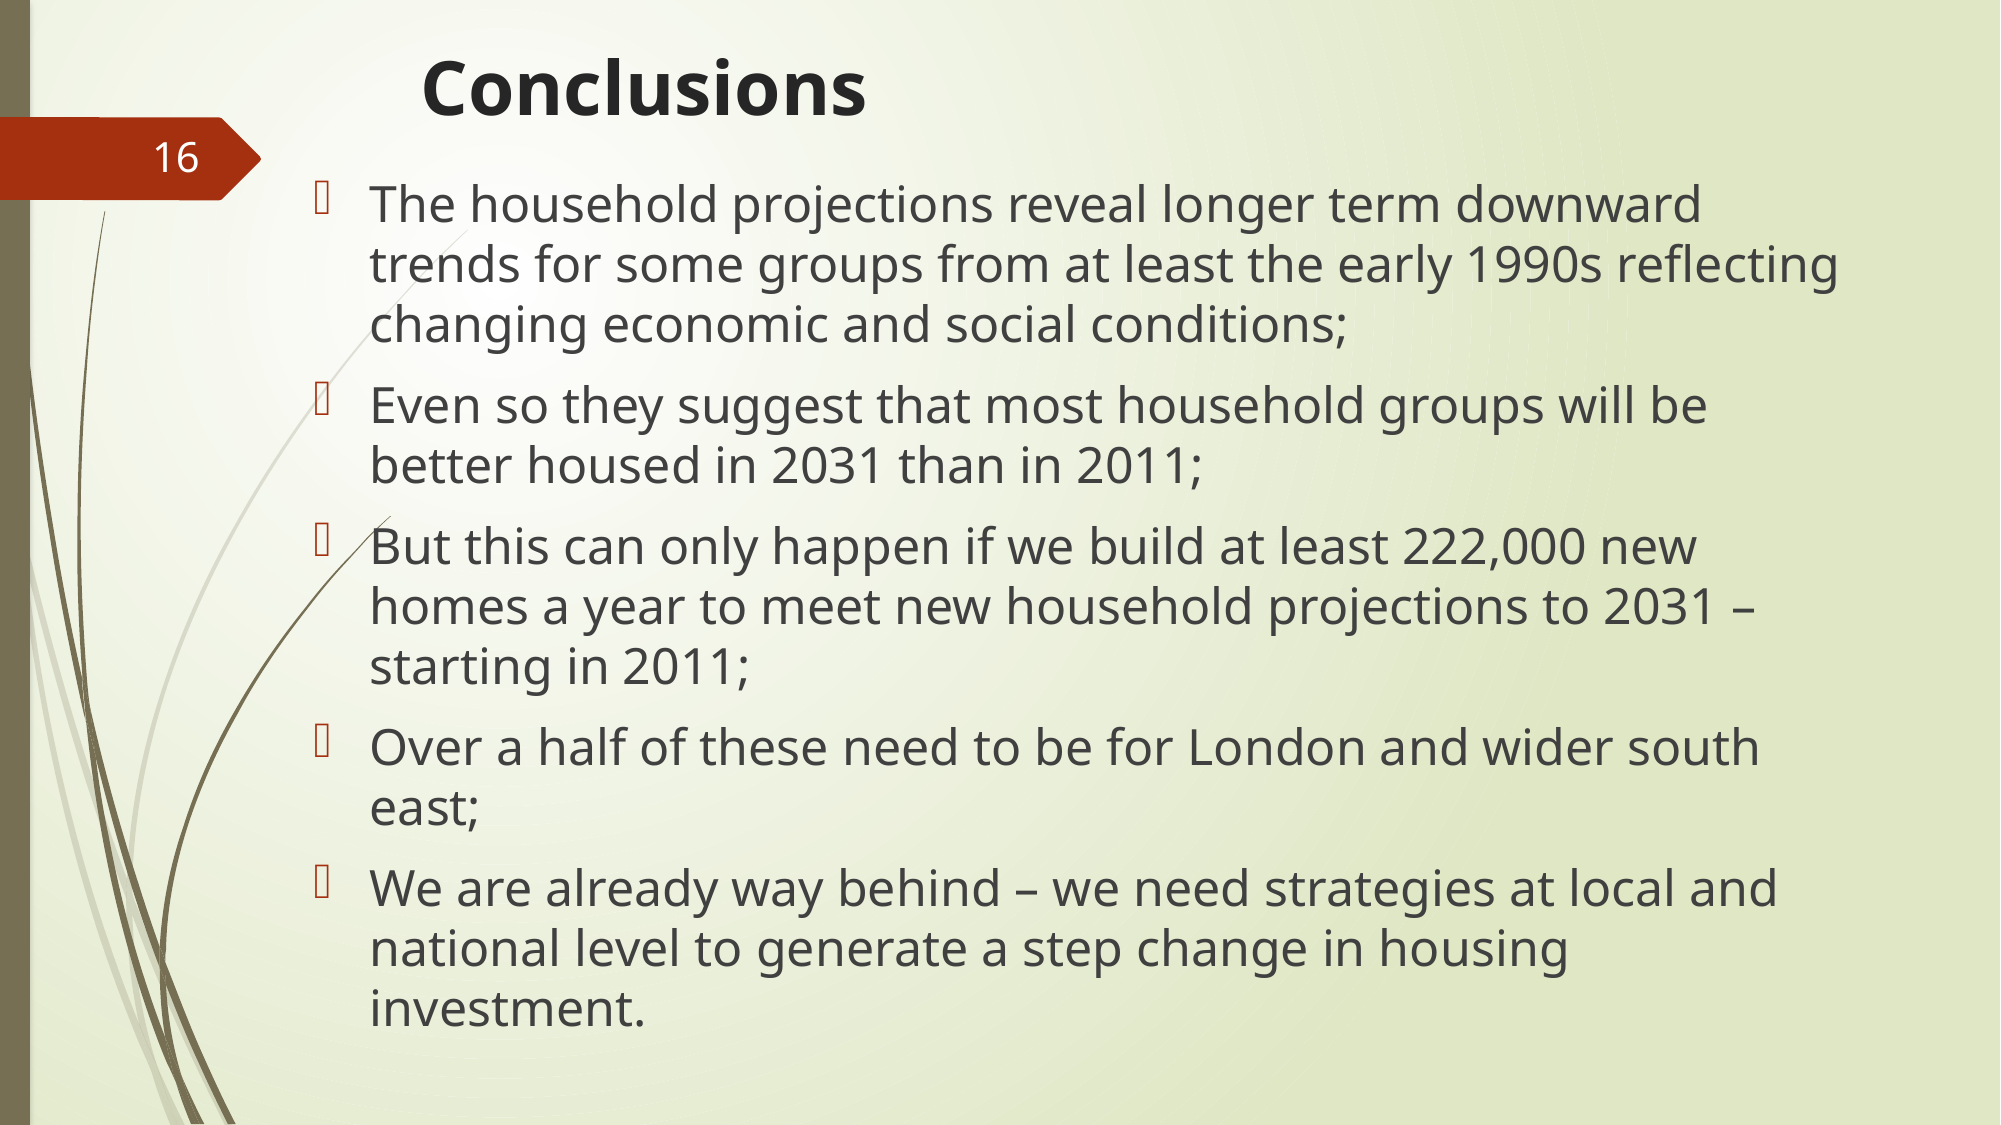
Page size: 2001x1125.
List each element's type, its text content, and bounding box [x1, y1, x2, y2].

list The household projections reveal longer term downward trends for some groups from at least the early 1990s reflecting changing economic and social conditions; Even so they suggest that most household groups will be better housed in 2031 than in 2011; But this can only happen if we build at least 222,000 new homes a year to meet new household projections to 2031 – starting in 2011; Over a half of these need to be for London and wider south east; We are already way behind – we need strategies at local and national level to generate a step change in housing investment. [298, 165, 1866, 884]
title Conclusions [405, 33, 1868, 247]
slide_number 16 [87, 129, 216, 190]
